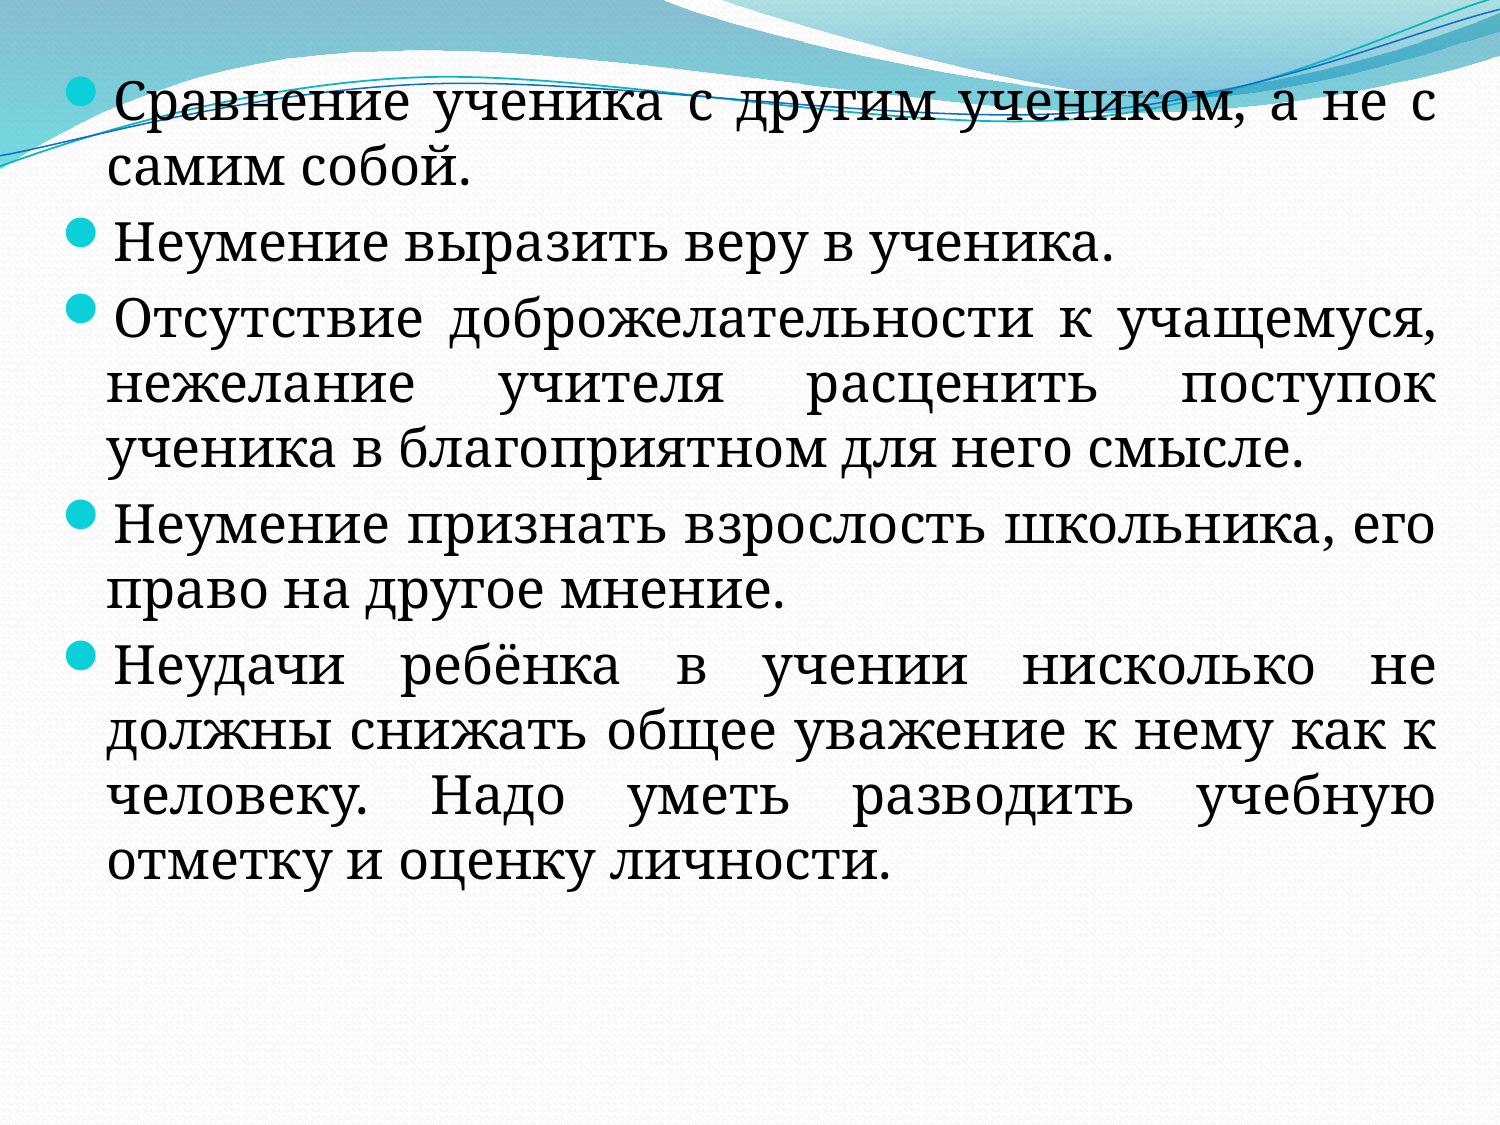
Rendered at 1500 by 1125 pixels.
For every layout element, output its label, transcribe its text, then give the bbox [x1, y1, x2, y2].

list Сравнение ученика с другим учеником, а не с самим собой. Неумение выразить веру в ученика. Отсутствие доброжелательности к учащемуся, нежелание учителя расценить поступок ученика в благоприятном для него смысле. Неумение признать взрослость школьника, его право на другое мнение. Неудачи ребёнка в учении нисколько не должны снижать общее уважение к нему как к человеку. Надо уметь разводить учебную отметку и оценку личности. [46, 58, 1454, 1067]
